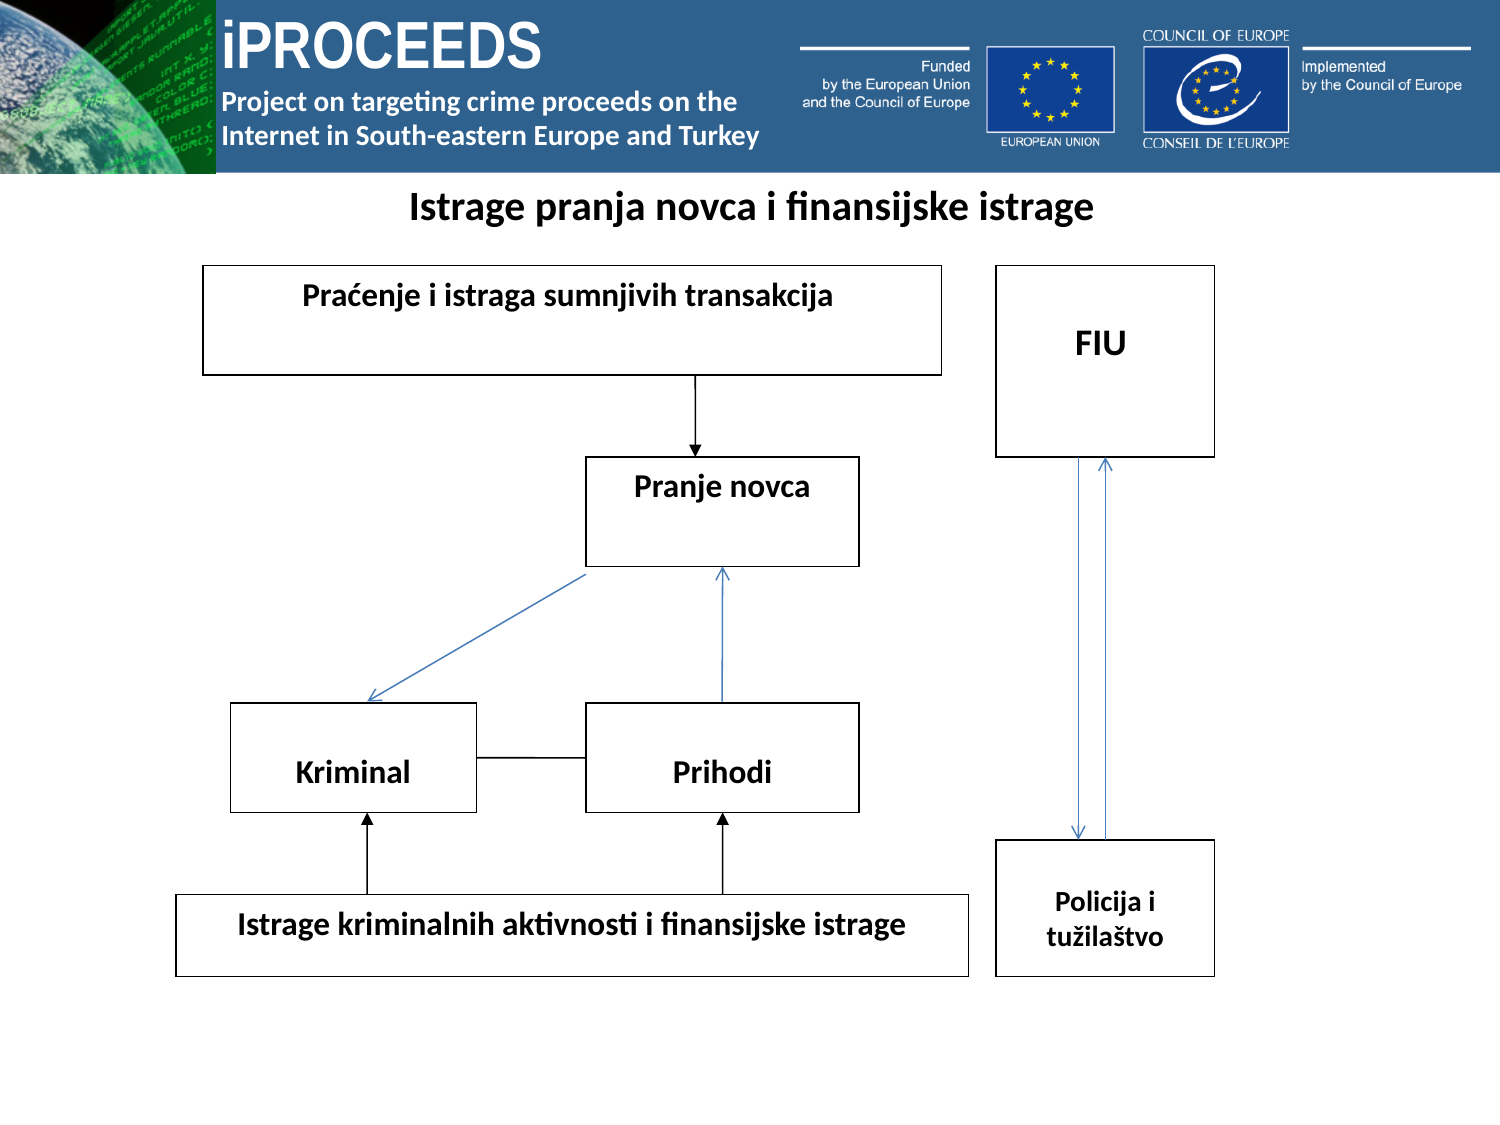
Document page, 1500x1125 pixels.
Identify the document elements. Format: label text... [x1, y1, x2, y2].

picture [0, 1, 216, 174]
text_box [175, 265, 1352, 1125]
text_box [366, 573, 587, 702]
title Istrage pranja novca i finansijske istrage [76, 172, 1428, 235]
picture [800, 30, 1471, 148]
